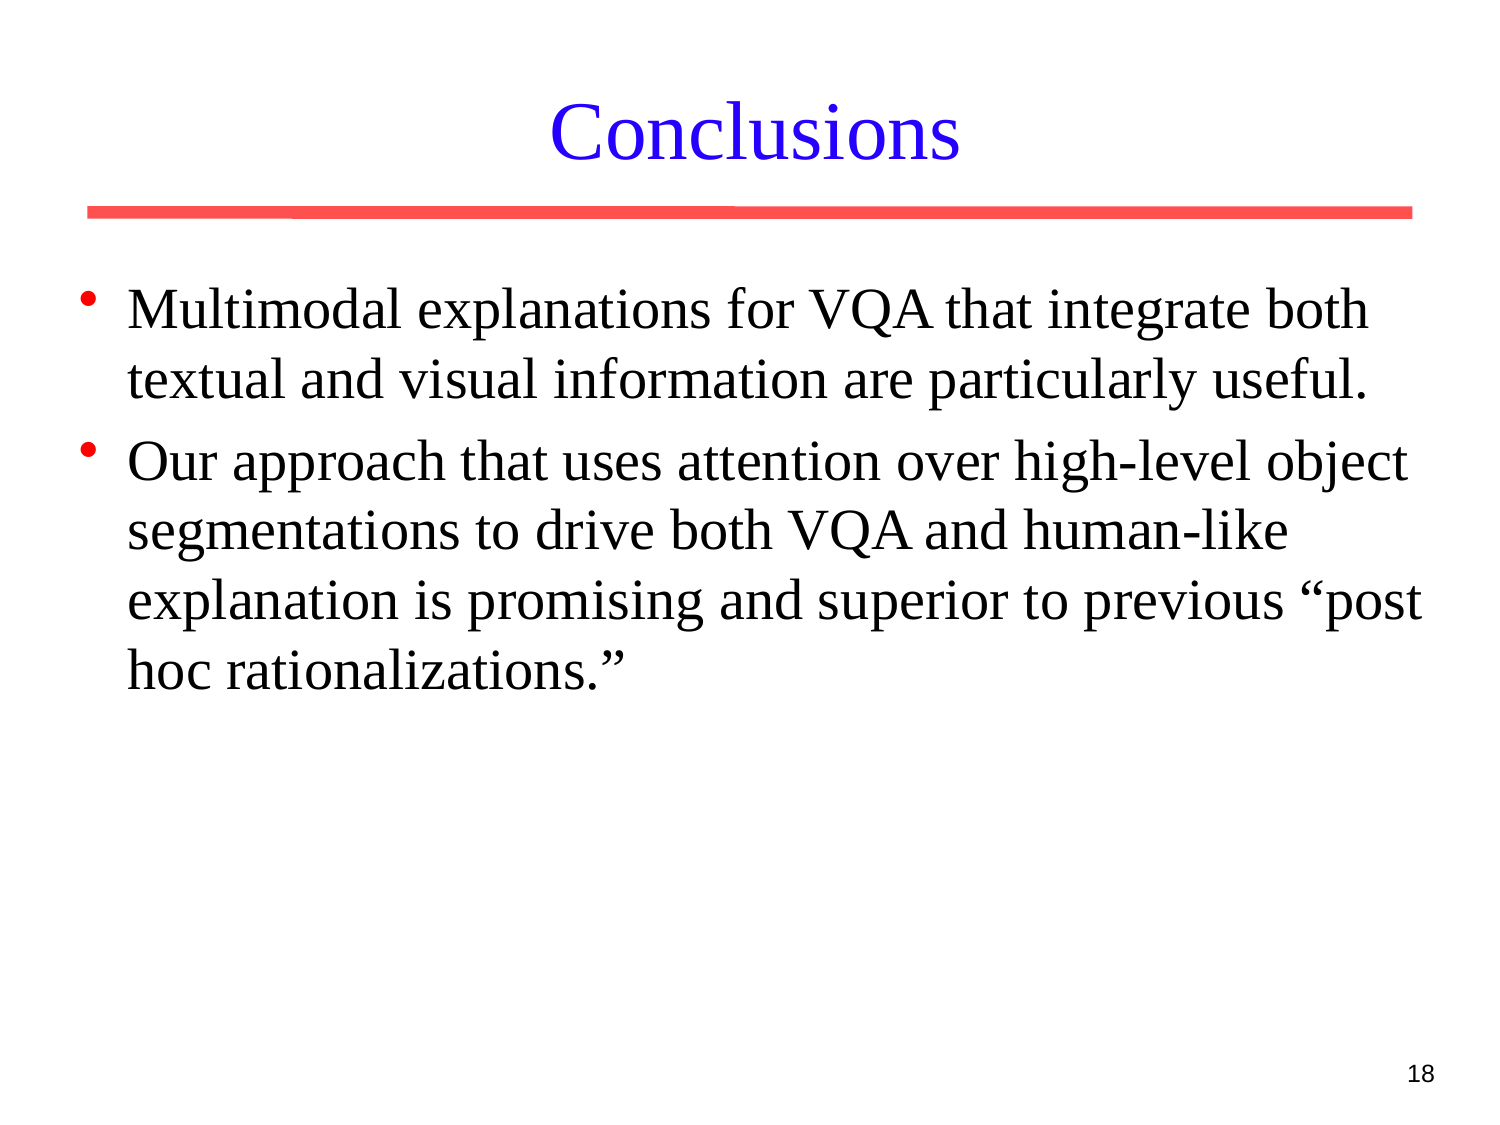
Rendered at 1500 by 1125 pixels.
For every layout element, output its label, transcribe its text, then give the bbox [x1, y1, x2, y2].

text_box Multimodal explanations for VQA that integrate both textual and visual information are particularly useful. Our approach that uses attention over high-level object segmentations to drive both VQA and human-like explanation is promising and superior to previous “post hoc rationalizations.” [69, 270, 1464, 1028]
text_box Conclusions [34, 44, 1478, 208]
slide_number 18 [1137, 1049, 1451, 1125]
